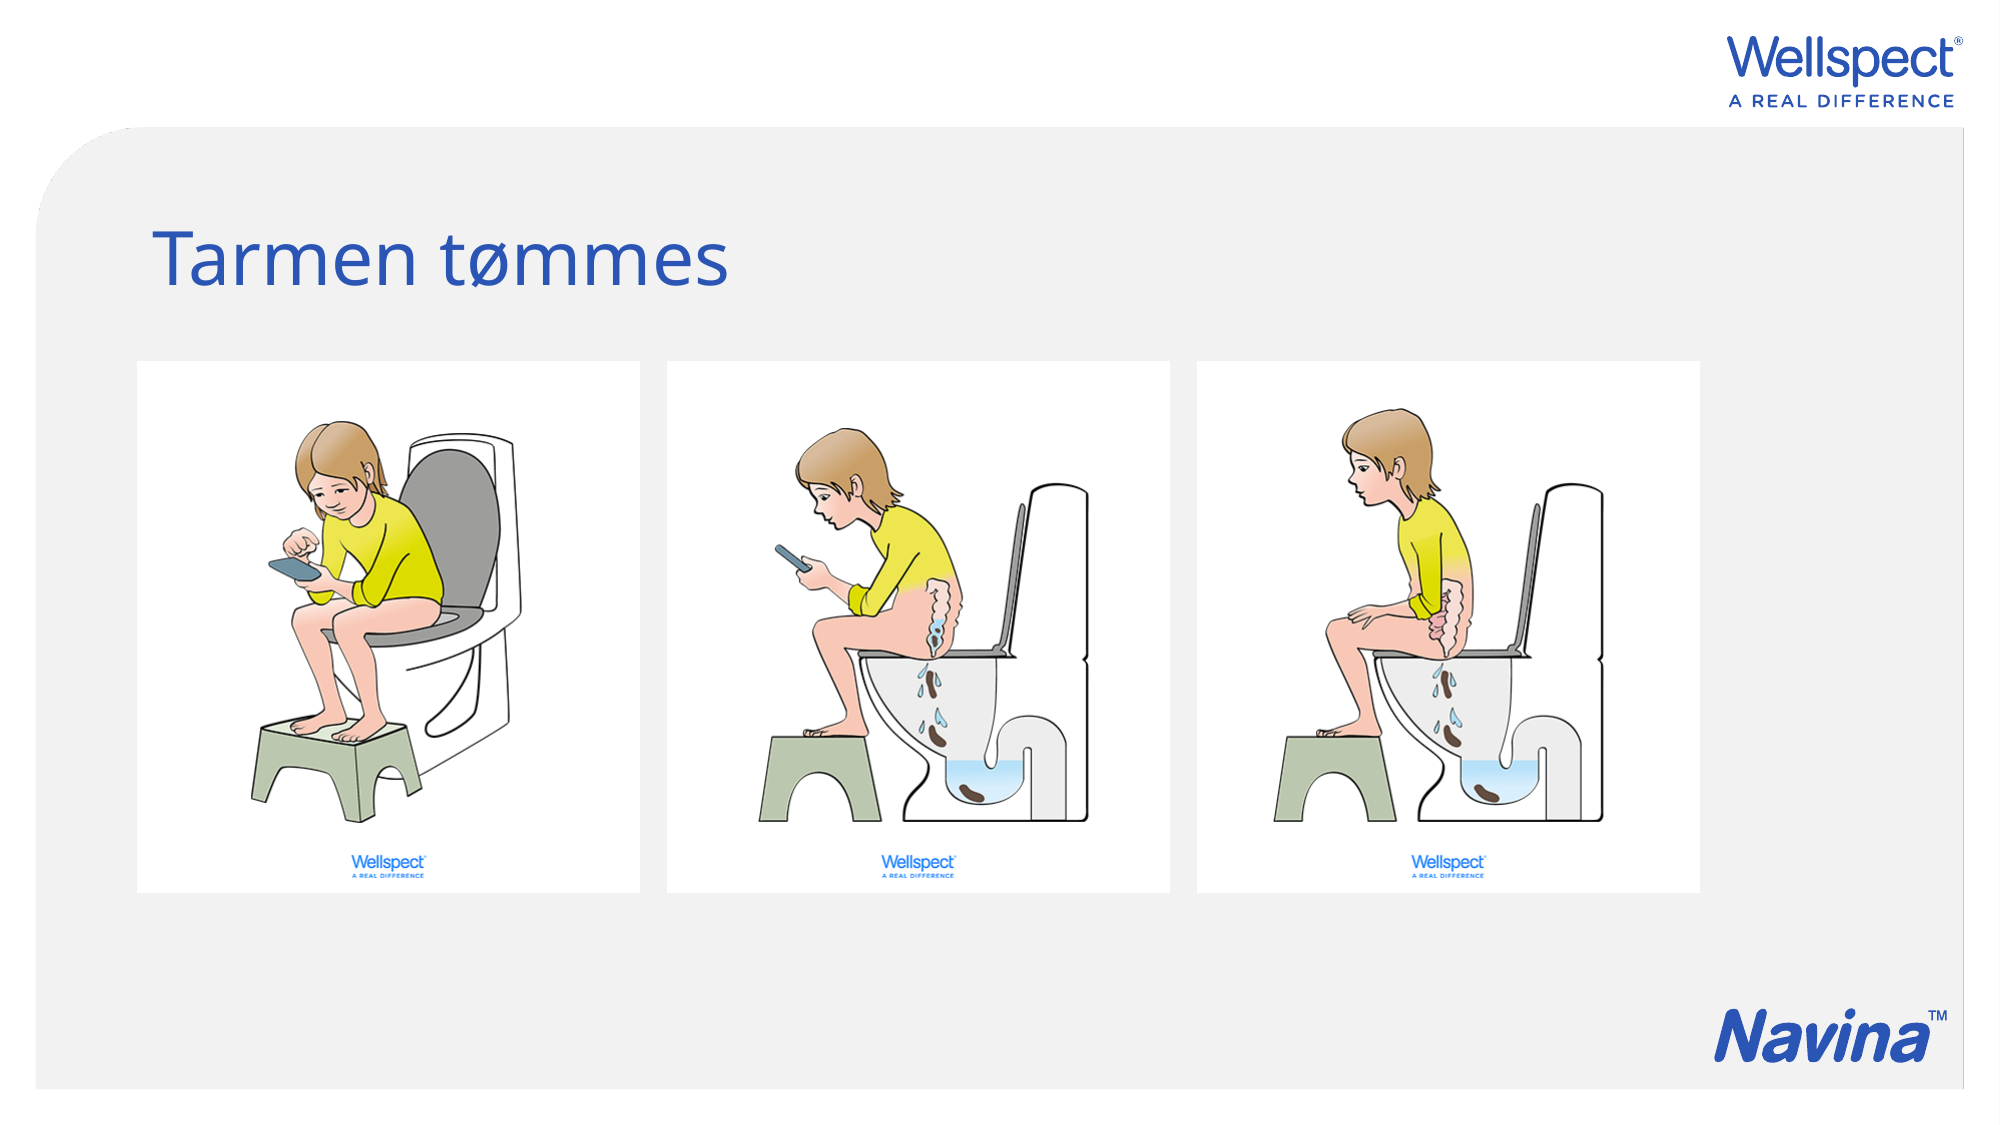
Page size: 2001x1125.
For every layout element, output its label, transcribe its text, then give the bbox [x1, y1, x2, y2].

title Tarmen tømmes [137, 160, 1863, 362]
picture [0, 0, 2000, 1125]
